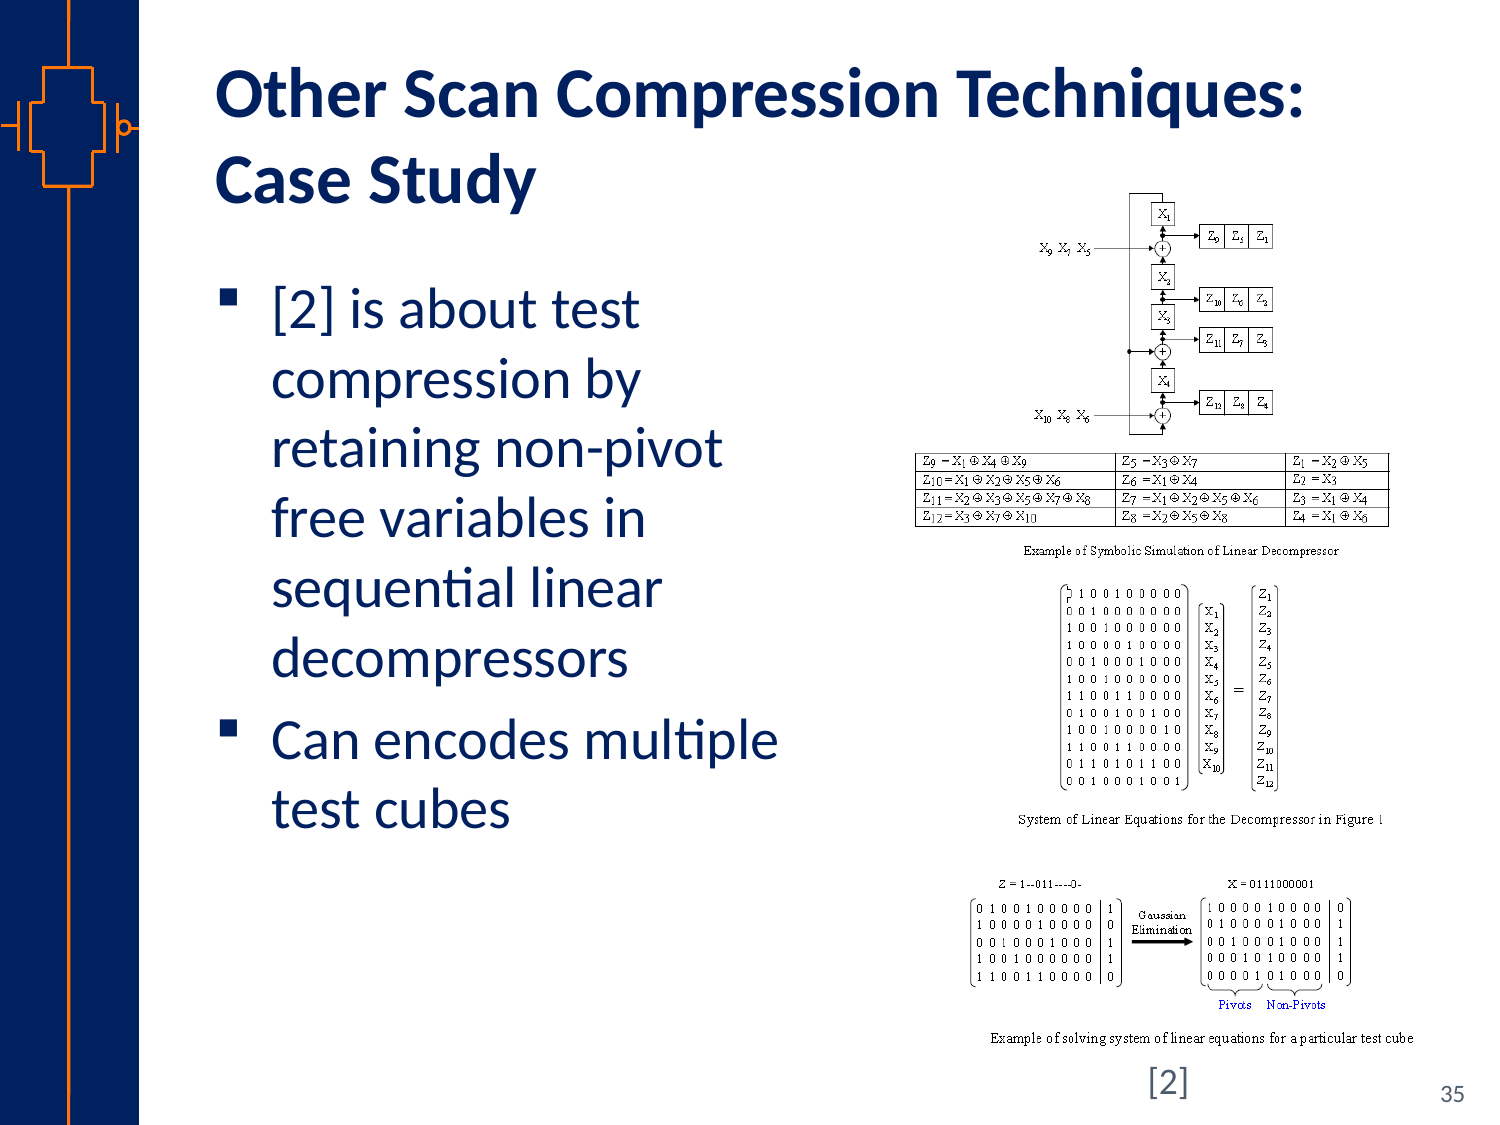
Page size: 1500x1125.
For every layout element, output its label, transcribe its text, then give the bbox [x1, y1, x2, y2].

text_box [2] [1132, 1062, 1213, 1110]
title Other Scan Compression Techniques: Case Study [200, 37, 1388, 225]
list [2] is about test compression by retaining non-pivot free variables in sequential linear decompressors Can encodes multiple test cubes [200, 262, 846, 988]
slide_number 35 [1425, 1062, 1488, 1123]
picture [911, 188, 1394, 568]
picture [969, 581, 1416, 1051]
